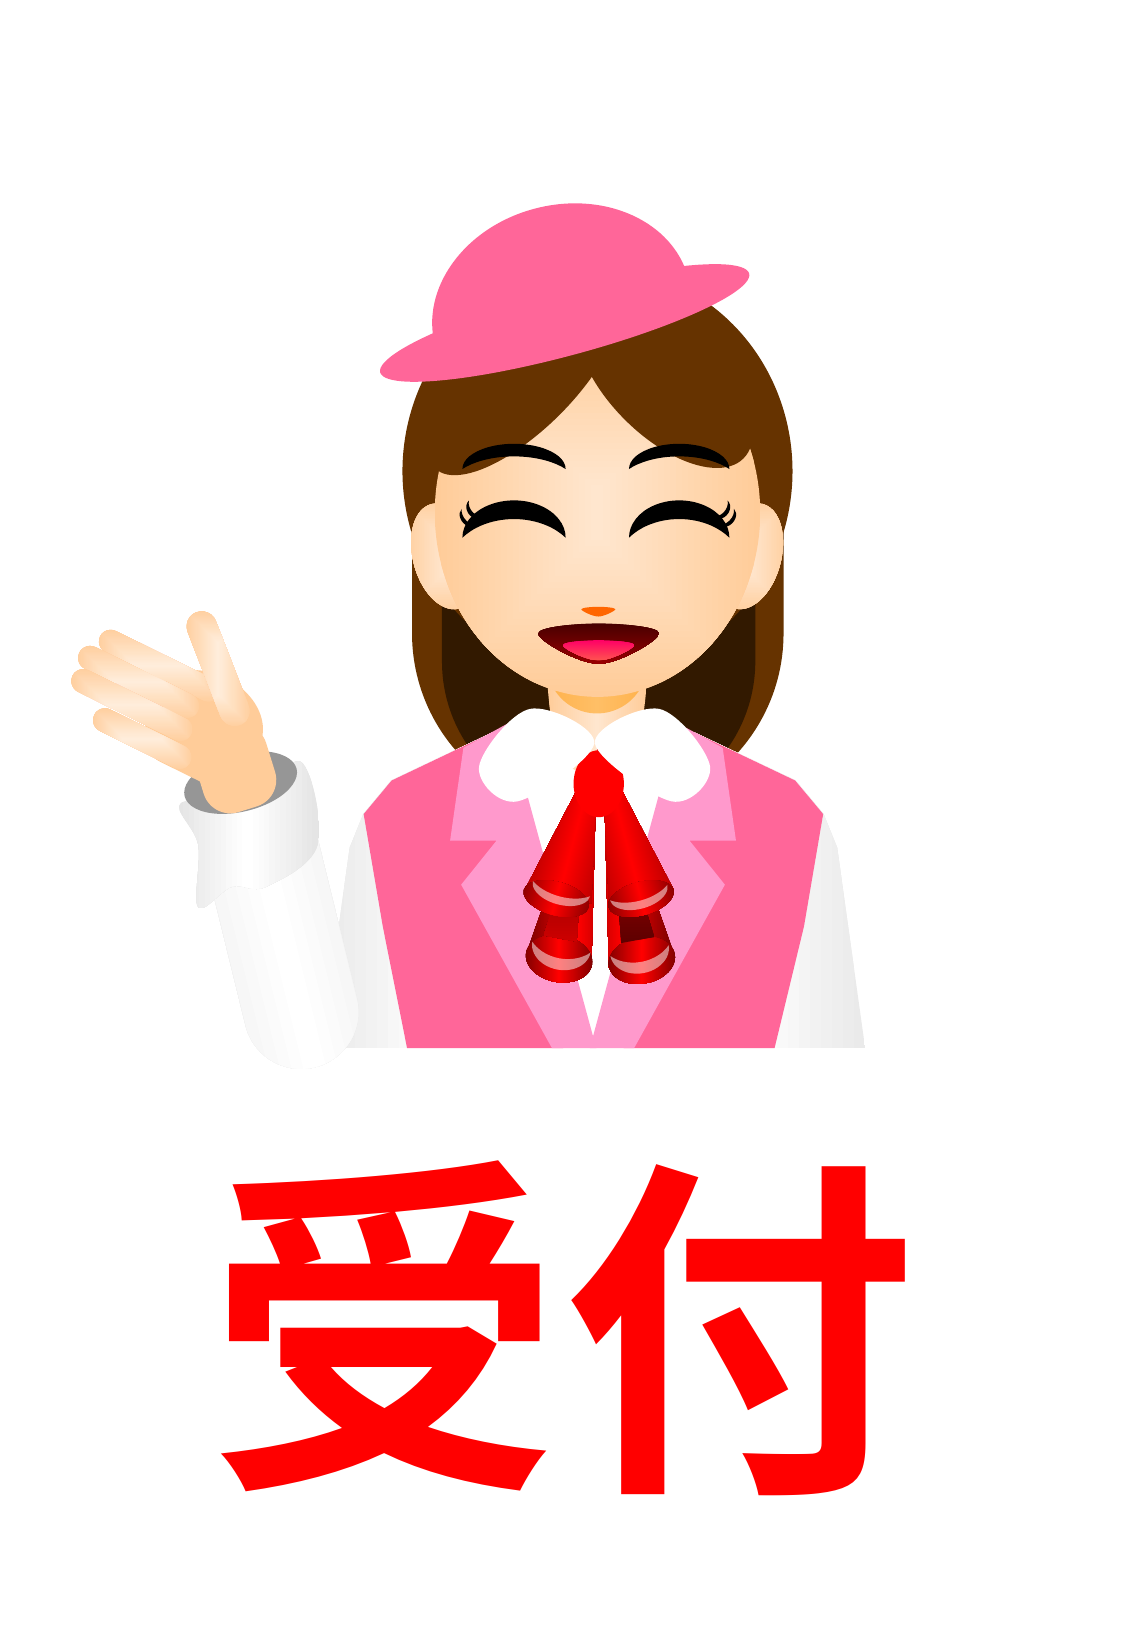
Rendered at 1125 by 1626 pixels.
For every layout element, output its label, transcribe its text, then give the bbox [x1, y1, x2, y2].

text_box 受付 [0, 1101, 1125, 1542]
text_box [65, 206, 866, 1072]
